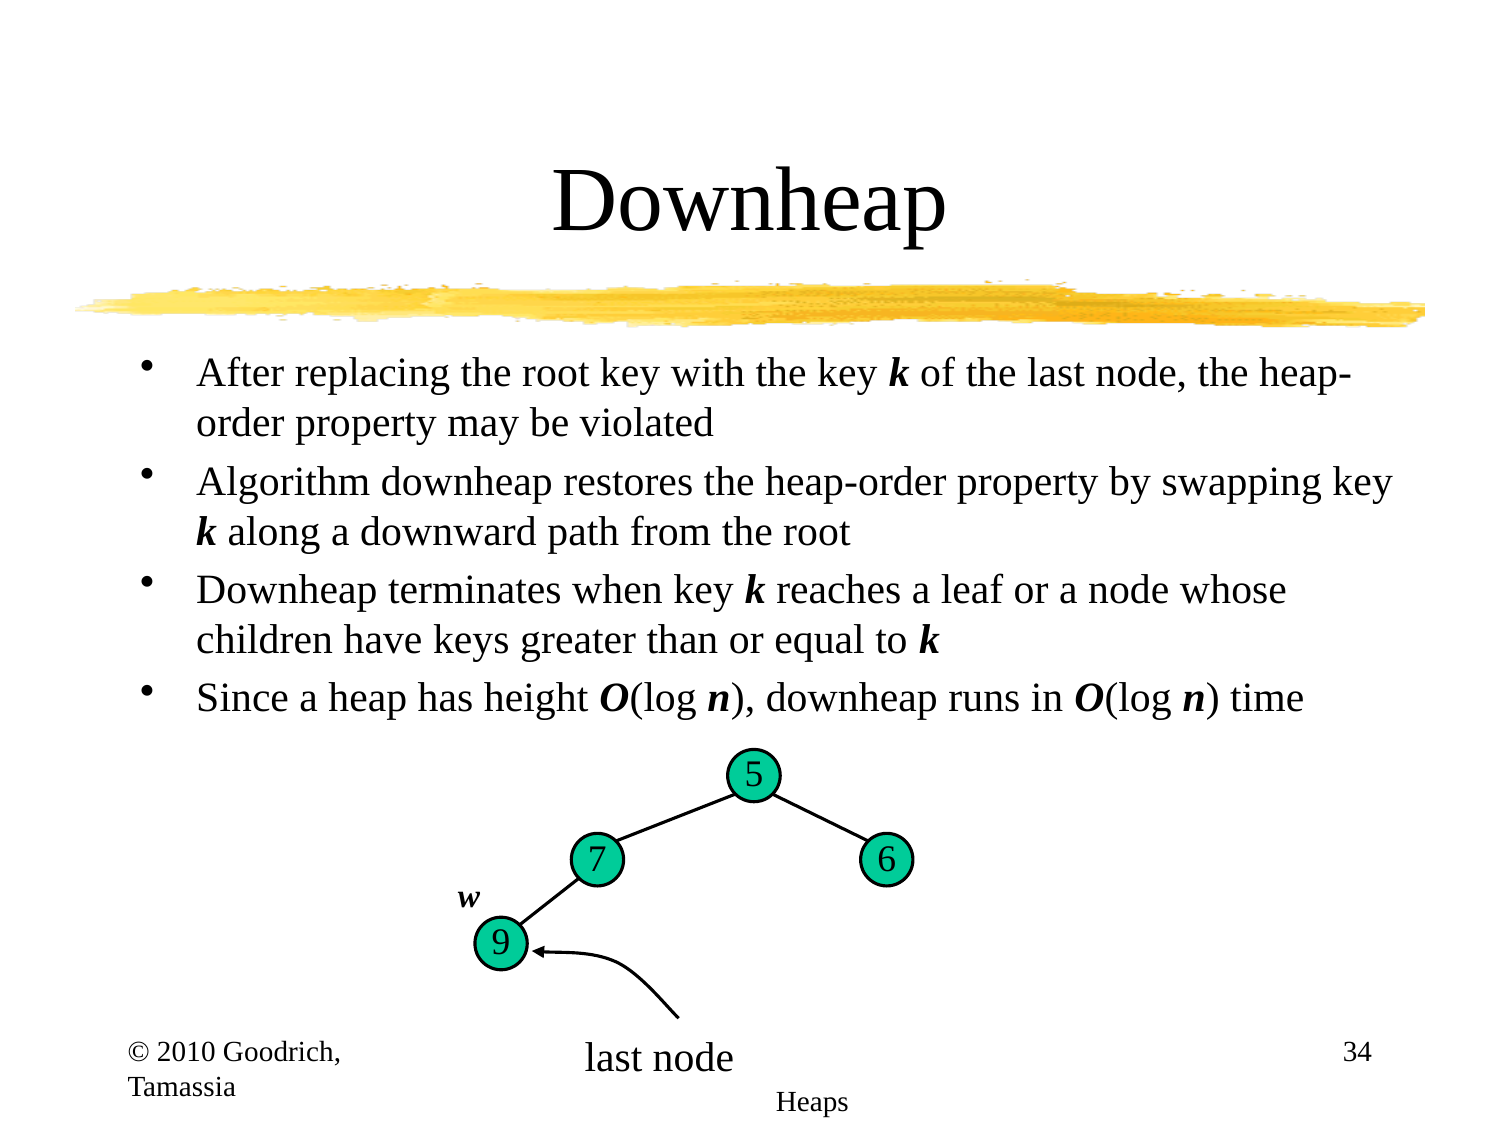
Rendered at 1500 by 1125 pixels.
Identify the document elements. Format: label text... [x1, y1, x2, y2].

text_box 5 [727, 749, 781, 802]
title Downheap [112, 99, 1388, 288]
picture [75, 274, 1425, 338]
text_box 6 [860, 833, 913, 886]
text_box [531, 945, 679, 1019]
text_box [615, 795, 736, 841]
slide_number © 2010 Goodrich, Tamassia [112, 1024, 426, 1101]
footer Heaps [574, 1074, 1051, 1125]
text_box 7 [571, 833, 624, 886]
slide_number 34 [1074, 1024, 1388, 1101]
text_box w [443, 866, 496, 922]
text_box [772, 795, 869, 841]
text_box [519, 879, 580, 924]
text_box last node [569, 1021, 750, 1087]
list After replacing the root key with the key k of the last node, the heap-order property may be violated Algorithm downheap restores the heap-order property by swapping key k along a downward path from the root Downheap terminates when key k reaches a leaf or a node whose children have keys greater than or equal to k Since a heap has height O(log n), downheap runs in O(log n) time [124, 337, 1438, 738]
text_box 9 [474, 917, 528, 970]
